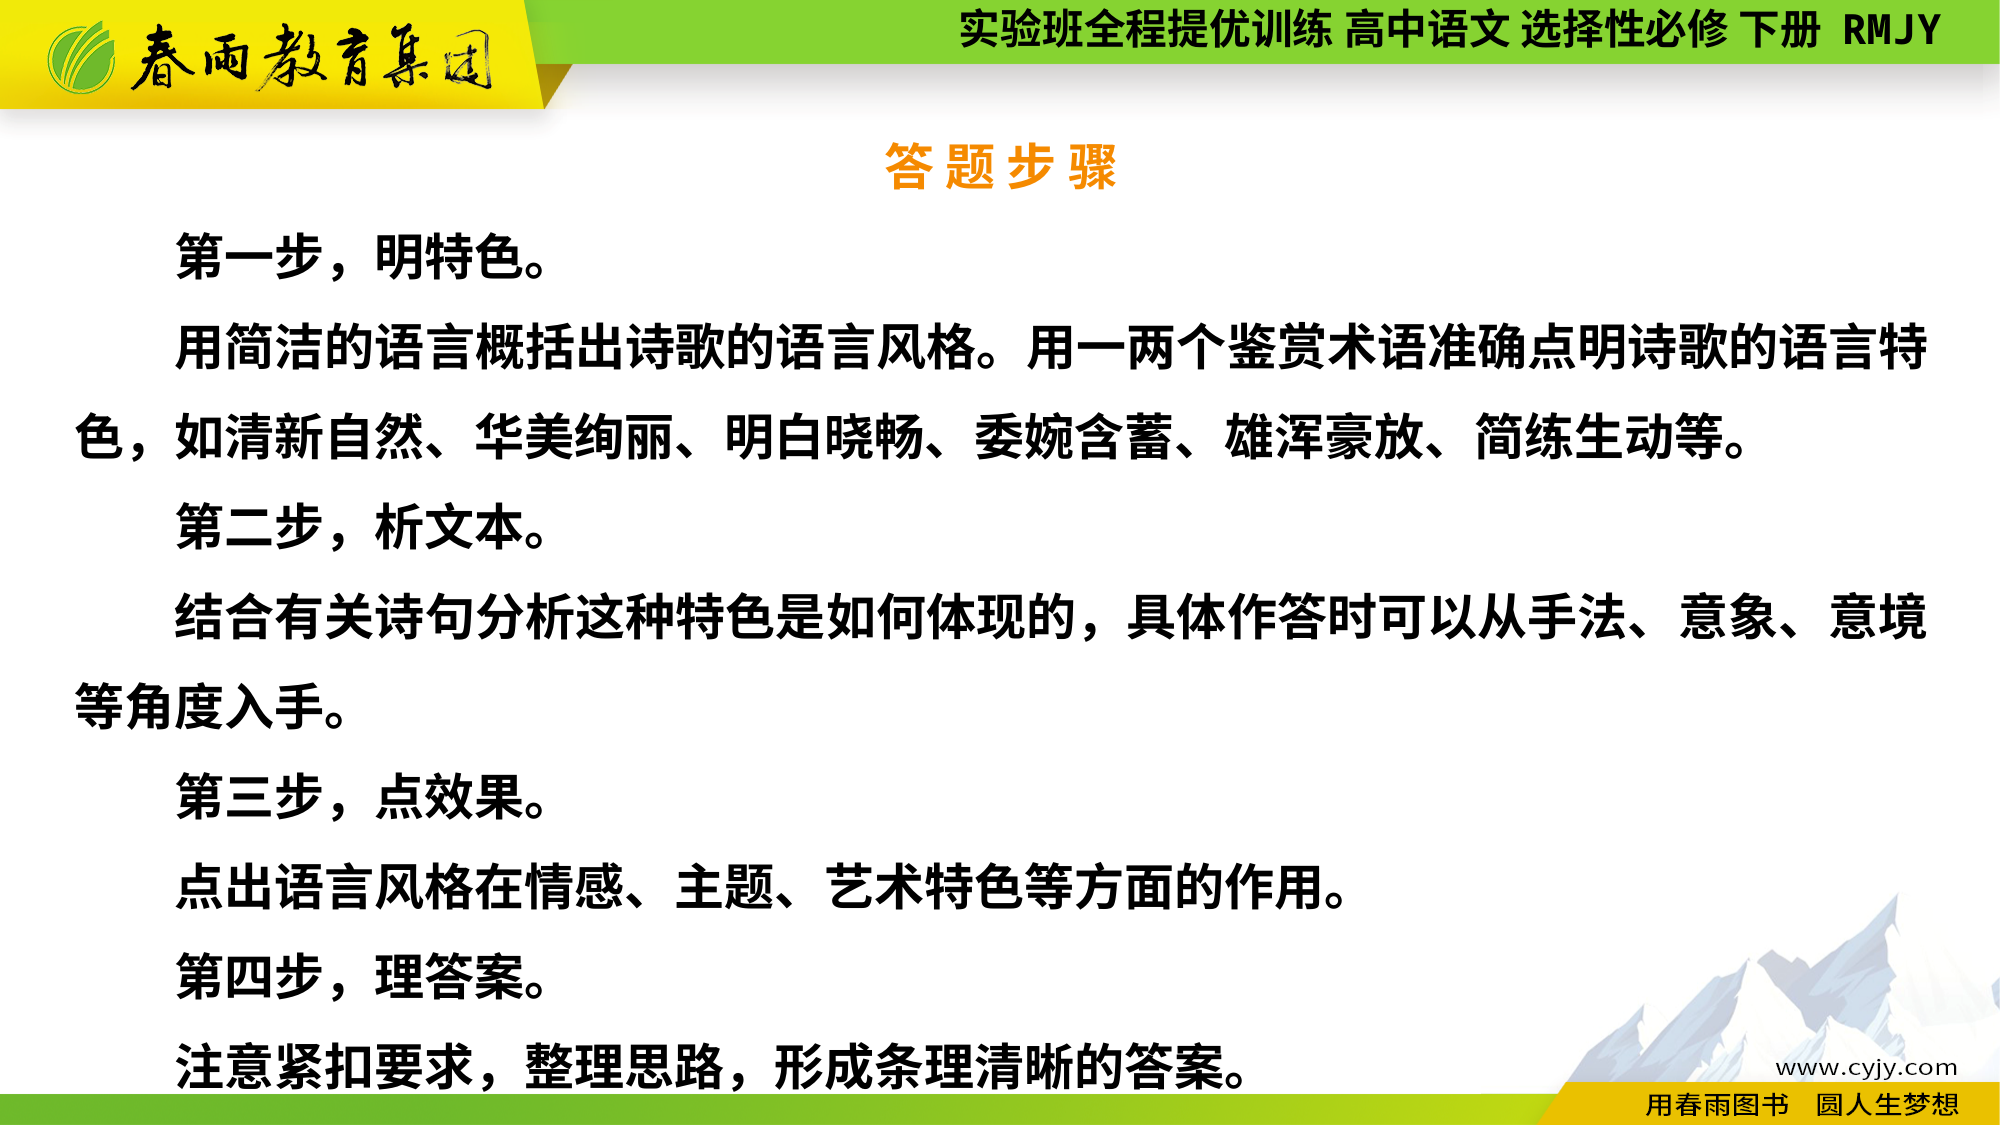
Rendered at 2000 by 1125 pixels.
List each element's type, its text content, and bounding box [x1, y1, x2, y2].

picture [0, 0, 2000, 1125]
list 答 题 步 骤 第一步，明特色。 用简洁的语言概括出诗歌的语言风格。用一两个鉴赏术语准确点明诗歌的语言特色，如清新自然、华美绚丽、明白晓畅、委婉含蓄、雄浑豪放、简练生动等。 第二步，析文本。 结合有关诗句分析这种特色是如何体现的，具体作答时可以从手法、意象、意境等角度入手。 第三步，点效果。 点出语言风格在情感、主题、艺术特色等方面的作用。 第四步，理答案。 注意紧扣要求，整理思路，形成条理清晰的答案。 [59, 97, 1944, 1113]
